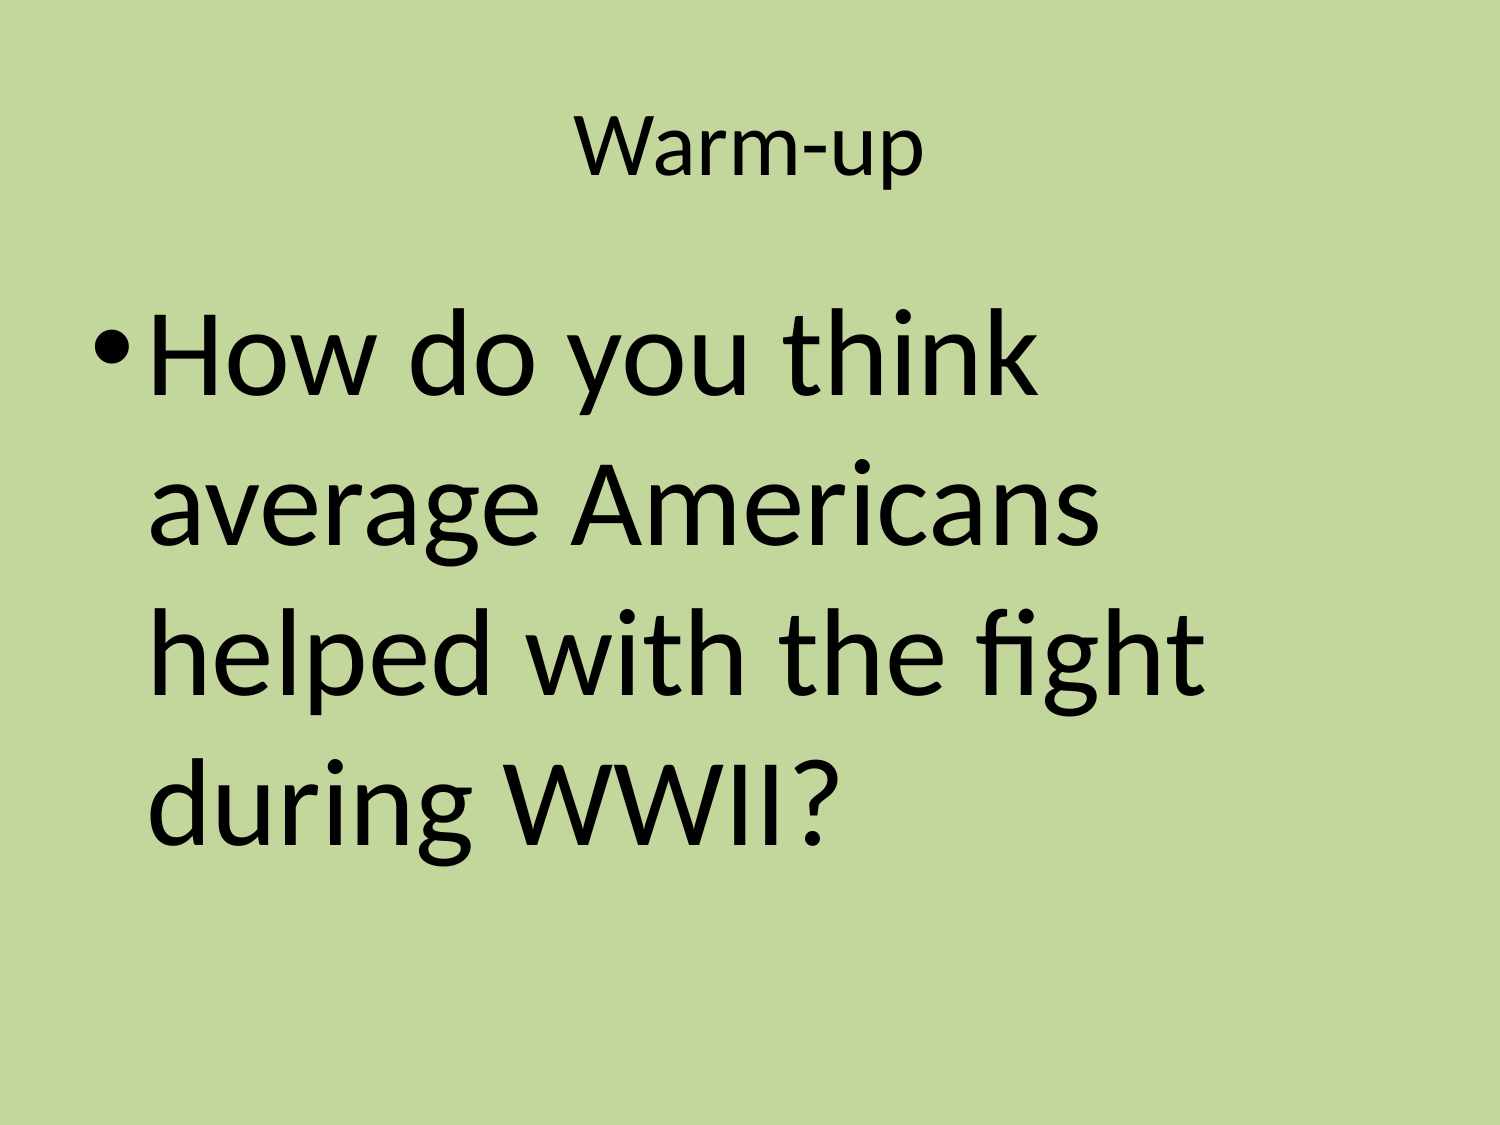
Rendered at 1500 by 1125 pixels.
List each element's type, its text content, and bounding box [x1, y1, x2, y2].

list How do you think average Americans helped with the fight during WWII? [75, 262, 1425, 1005]
title Warm-up [75, 45, 1425, 233]
